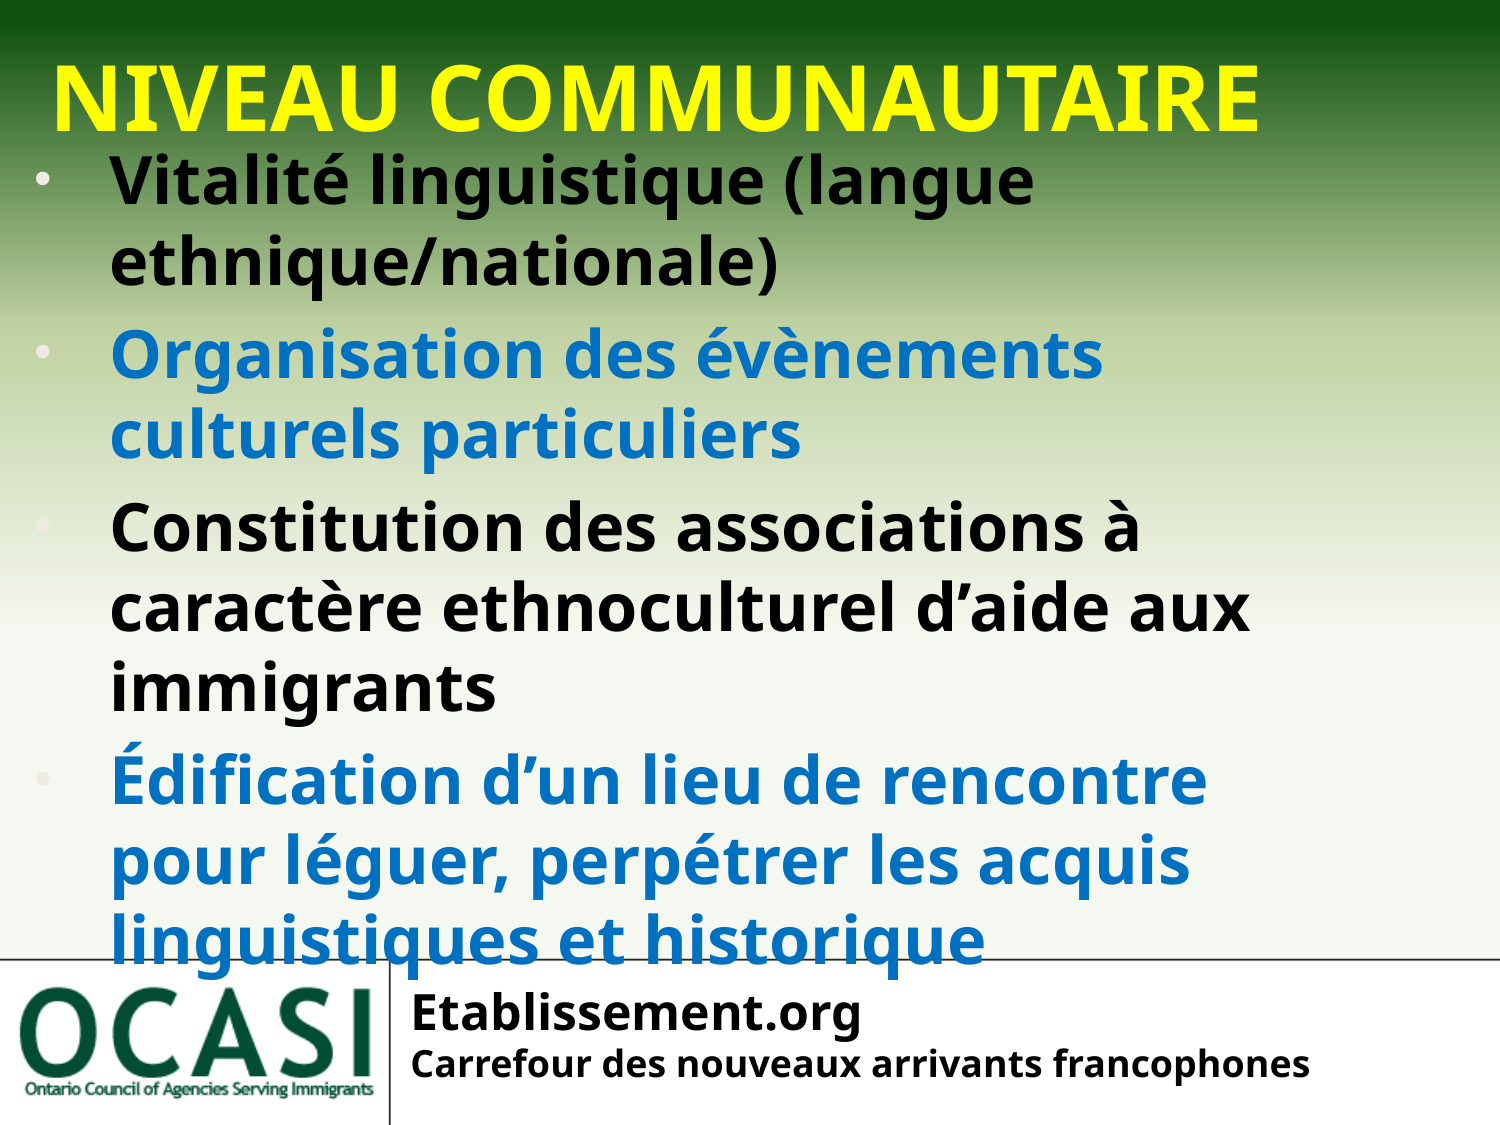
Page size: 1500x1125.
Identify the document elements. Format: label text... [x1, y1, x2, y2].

text_box NIVEAU COMMUNAUTAIRE [19, 30, 1295, 130]
text_box Etablissement.org Carrefour des nouveaux arrivants francophones [395, 972, 1400, 1093]
picture [0, 0, 1500, 1125]
text_box Vitalité linguistique (langue ethnique/nationale) Organisation des évènements culturels particuliers Constitution des associations à caractère ethnoculturel d’aide aux immigrants Édification d’un lieu de rencontre pour léguer, perpétrer les acquis linguistiques et historique [19, 130, 1370, 929]
